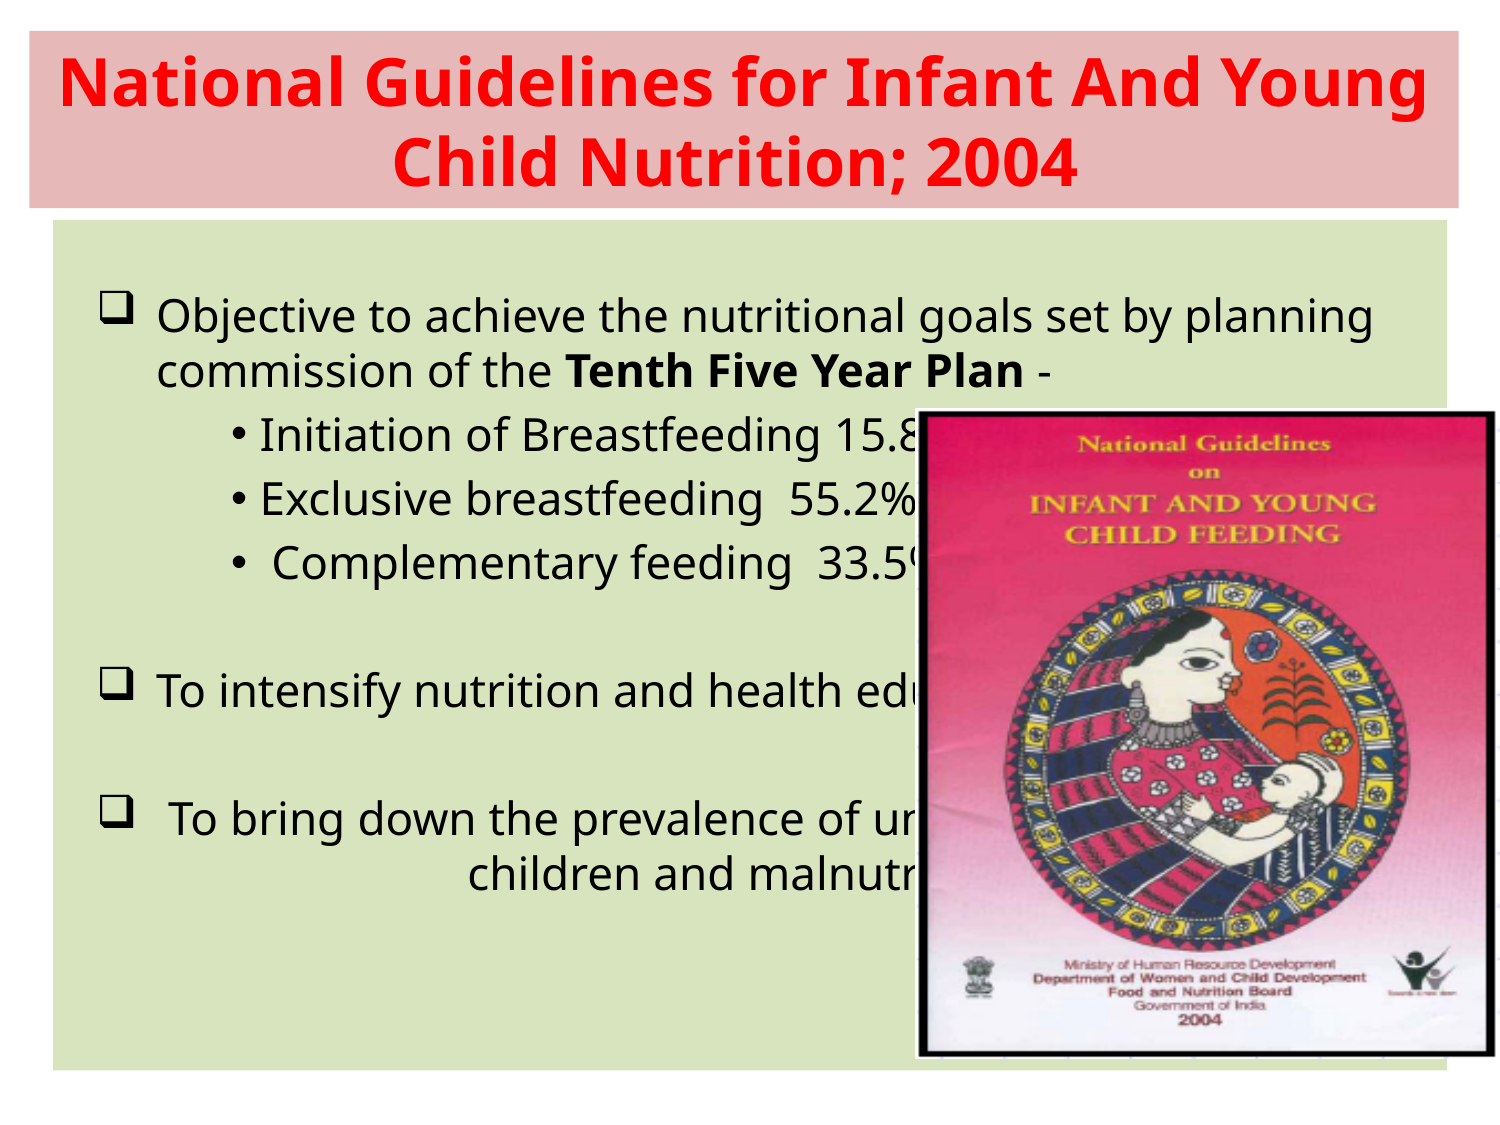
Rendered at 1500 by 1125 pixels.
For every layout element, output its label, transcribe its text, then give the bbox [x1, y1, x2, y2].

title National Guidelines for Infant And Young Child Nutrition; 2004 [29, 30, 1459, 209]
list Objective to achieve the nutritional goals set by planning commission of the Tenth Five Year Plan - Initiation of Breastfeeding 15.8 % to 50% Exclusive breastfeeding 55.2% to 80% Complementary feeding 33.5% to 75% To intensify nutrition and health education. To bring down the prevalence of underweight children and malnutrition. [53, 219, 1447, 1071]
picture [915, 408, 1500, 1059]
